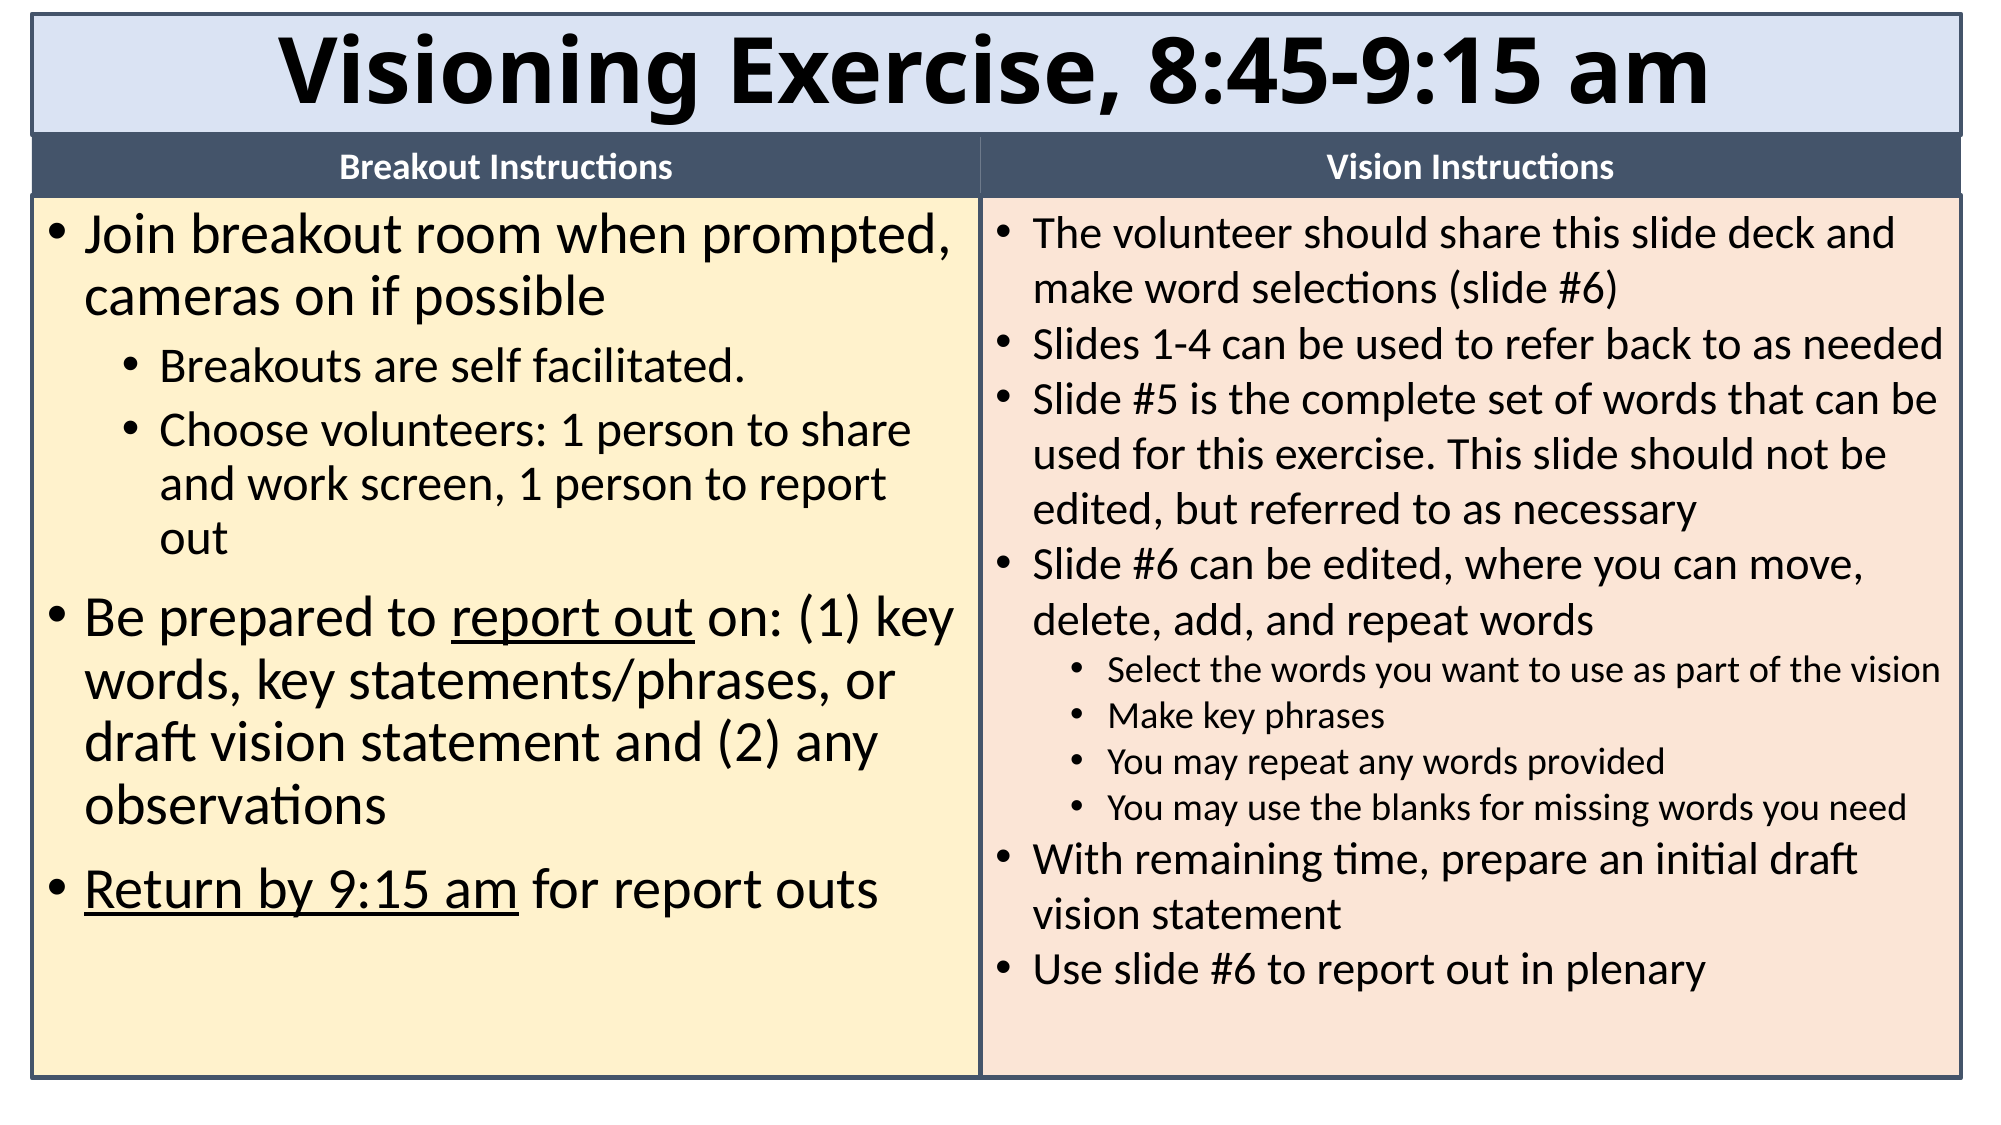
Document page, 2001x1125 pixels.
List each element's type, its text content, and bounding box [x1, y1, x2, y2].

text_box Vision Instructions [980, 134, 1961, 195]
text_box Breakout Instructions [31, 134, 980, 195]
list Join breakout room when prompted, cameras on if possible Breakouts are self facilitated. Choose volunteers: 1 person to share and work screen, 1 person to report out Be prepared to report out on: (1) key words, key statements/phrases, or draft vision statement and (2) any observations Return by 9:15 am for report outs [31, 195, 980, 1078]
title Visioning Exercise, 8:45-9:15 am [31, 14, 1962, 135]
text_box The volunteer should share this slide deck and make word selections (slide #6) Slides 1-4 can be used to refer back to as needed Slide #5 is the complete set of words that can be used for this exercise. This slide should not be edited, but referred to as necessary Slide #6 can be edited, where you can move, delete, add, and repeat words Select the words you want to use as part of the vision Make key phrases You may repeat any words provided You may use the blanks for missing words you need With remaining time, prepare an initial draft vision statement Use slide #6 to report out in plenary [980, 195, 1961, 1078]
